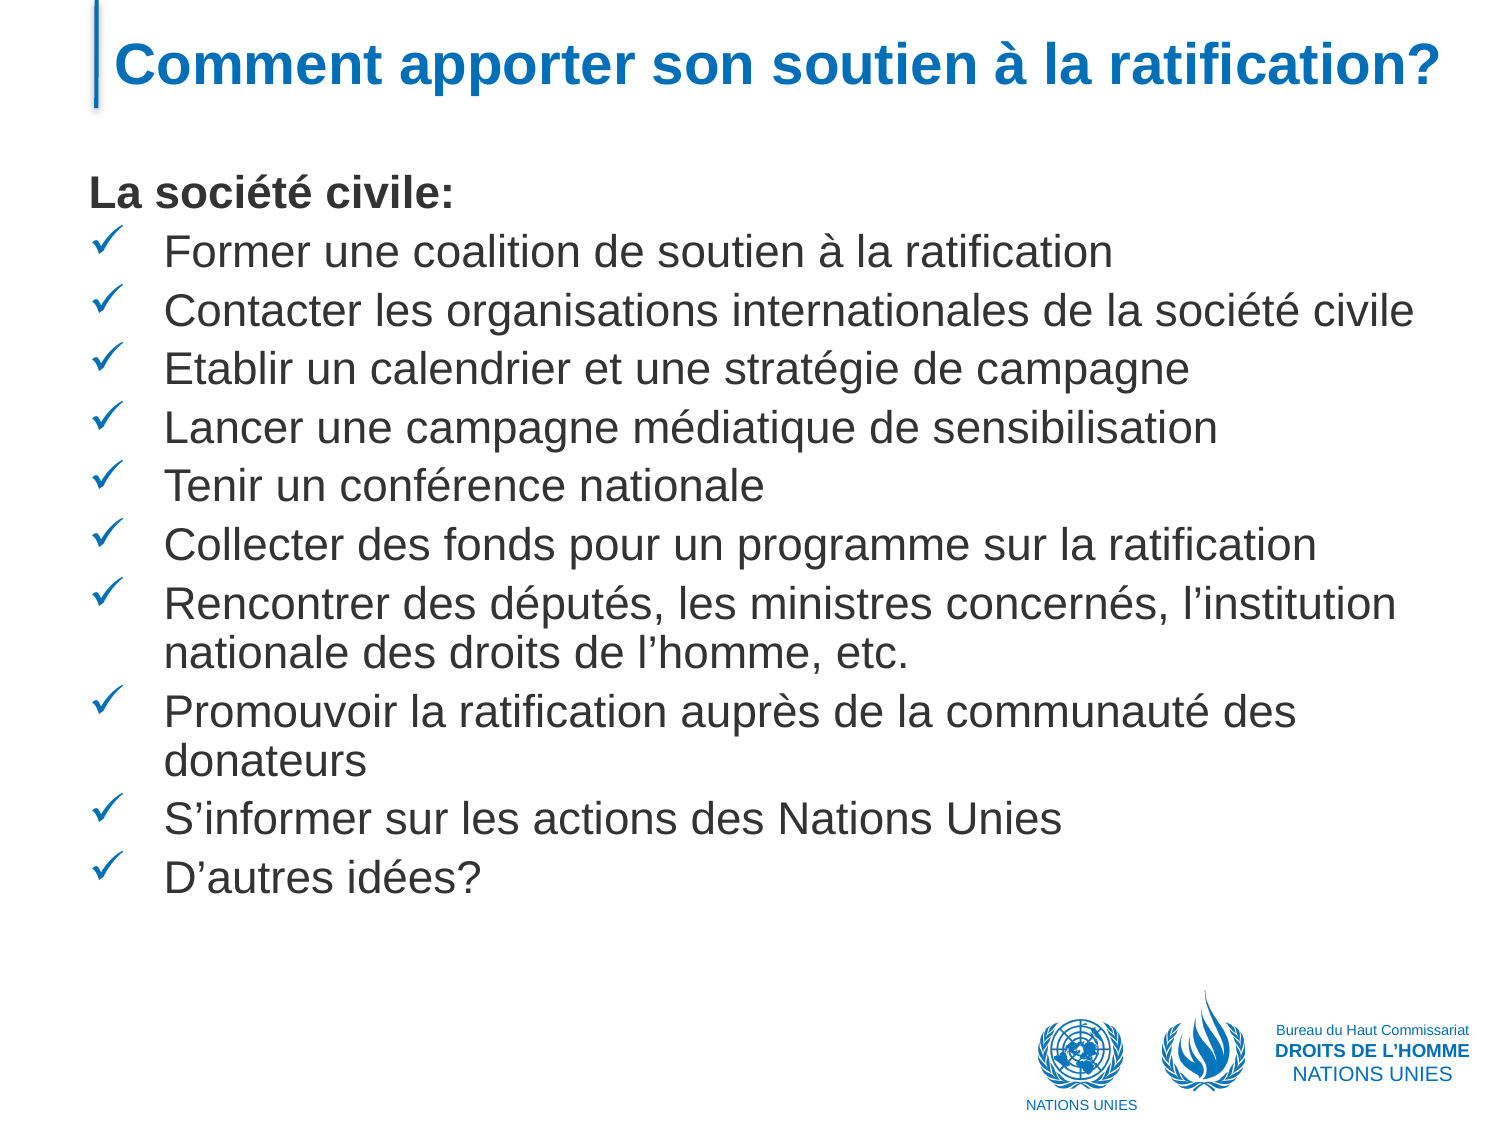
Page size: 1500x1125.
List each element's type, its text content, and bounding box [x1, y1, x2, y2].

text_box Bureau du Haut Commissariat DROITS DE L’HOMME NATIONS UNIES [1245, 1013, 1500, 1094]
picture [1037, 990, 1457, 1107]
text_box La société civile: Former une coalition de soutien à la ratification Contacter les organisations internationales de la société civile Etablir un calendrier et une stratégie de campagne Lancer une campagne médiatique de sensibilisation Tenir un conférence nationale Collecter des fonds pour un programme sur la ratification Rencontrer des députés, les ministres concernés, l’institution nationale des droits de l’homme, etc. Promouvoir la ratification auprès de la communauté des donateurs S’informer sur les actions des Nations Unies D’autres idées? [73, 162, 1437, 975]
text_box NATIONS UNIES [980, 1088, 1184, 1121]
title Comment apporter son soutien à la ratification? [97, 18, 1461, 198]
